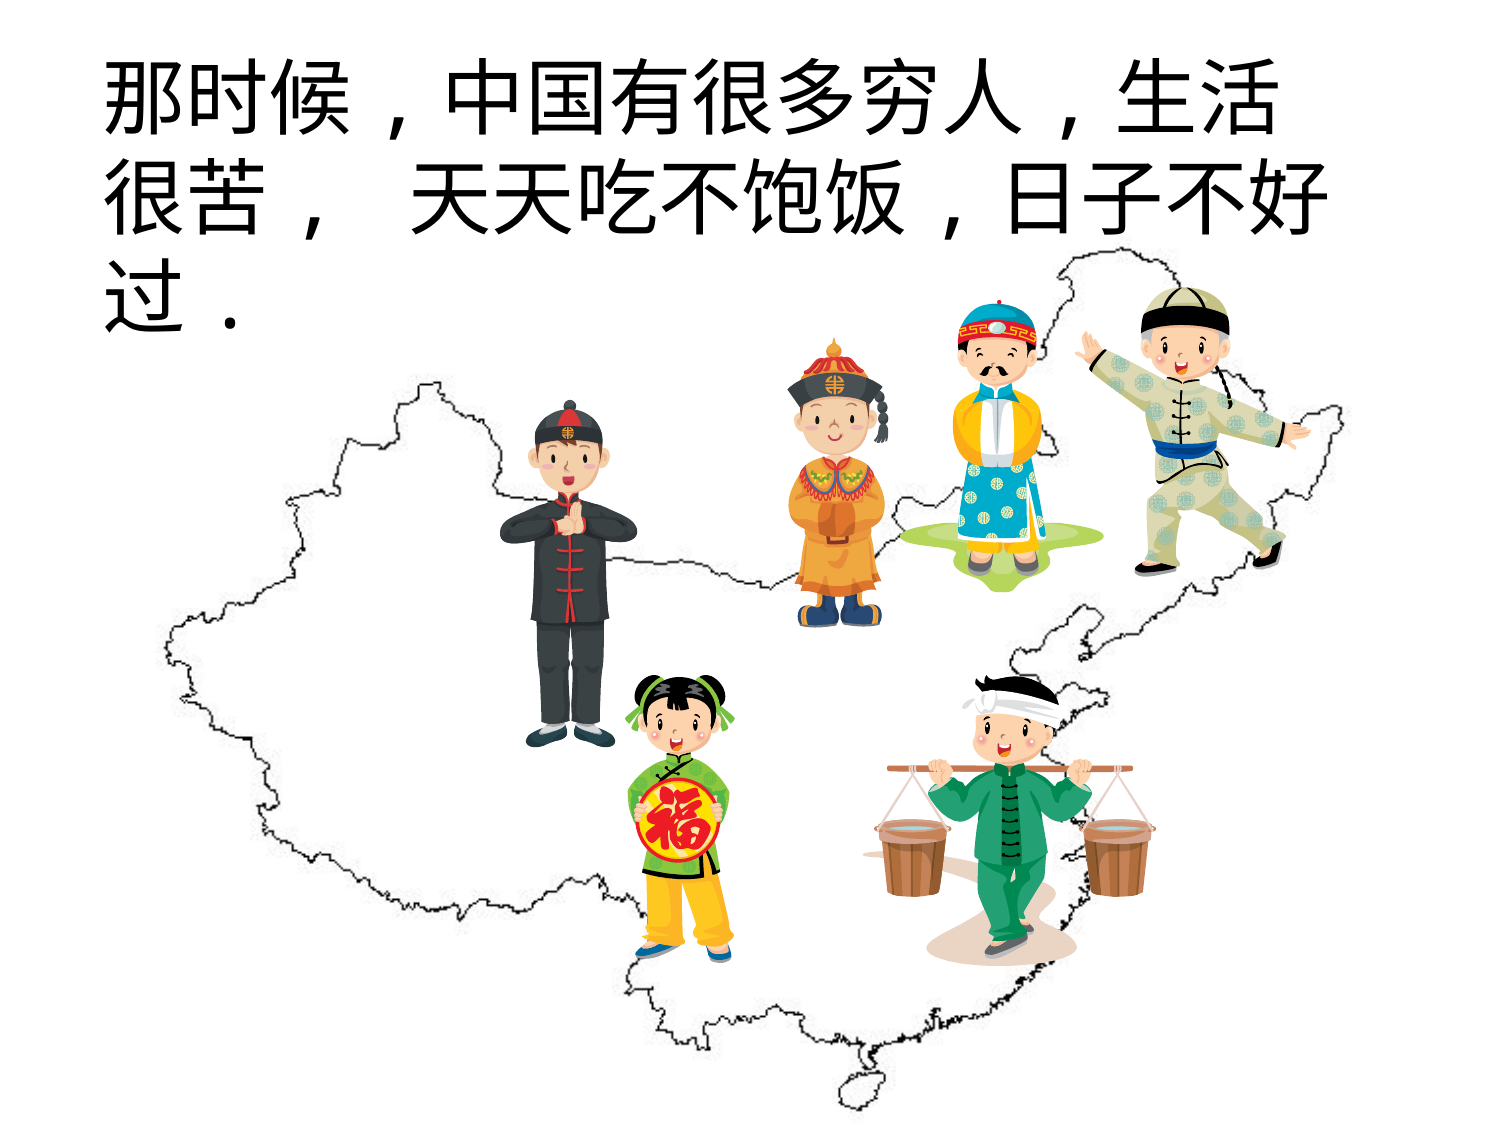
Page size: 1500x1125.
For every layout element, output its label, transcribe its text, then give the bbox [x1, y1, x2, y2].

picture [124, 187, 1426, 1125]
text_box 那时候,中国有很多穷人,生活很苦, 天天吃不饱饭,日子不好过. [87, 37, 1363, 353]
